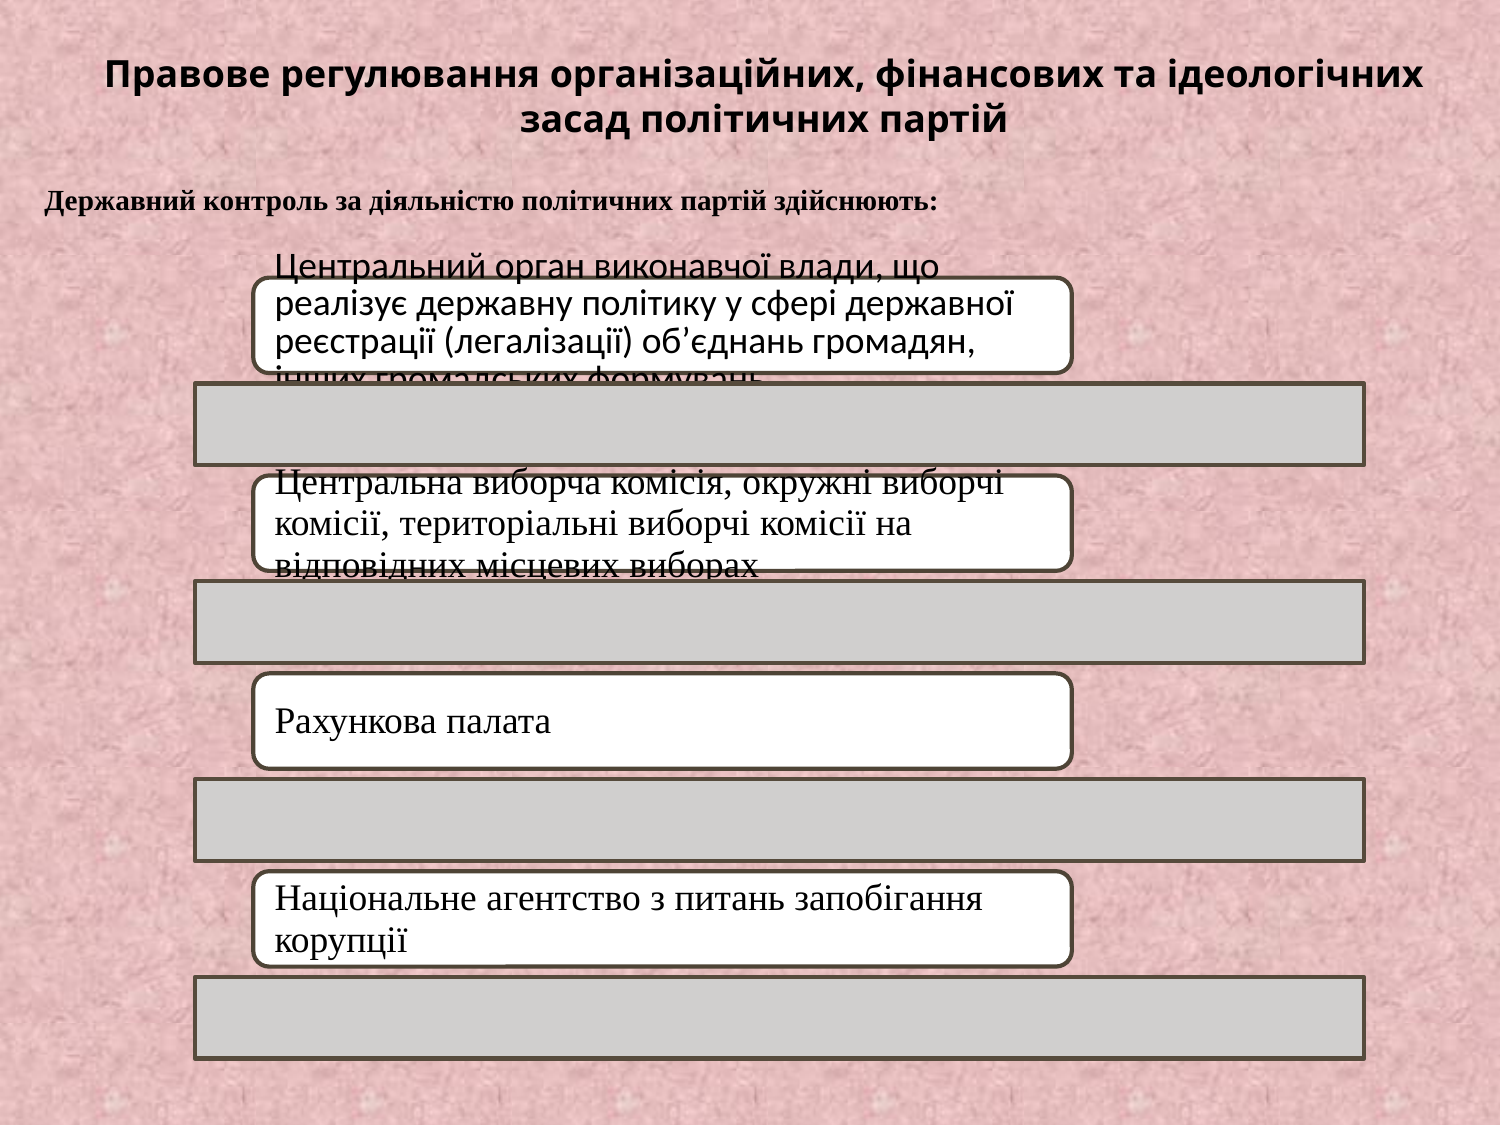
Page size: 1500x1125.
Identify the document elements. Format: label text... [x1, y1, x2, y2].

text_box Правове регулювання організаційних, фінансових та ідеологічних засад політичних партій [88, 42, 1441, 193]
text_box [194, 266, 1365, 1059]
picture [0, 0, 1500, 1125]
text_box Державний контроль за діяльністю політичних партій здійснюють: [29, 173, 1034, 224]
